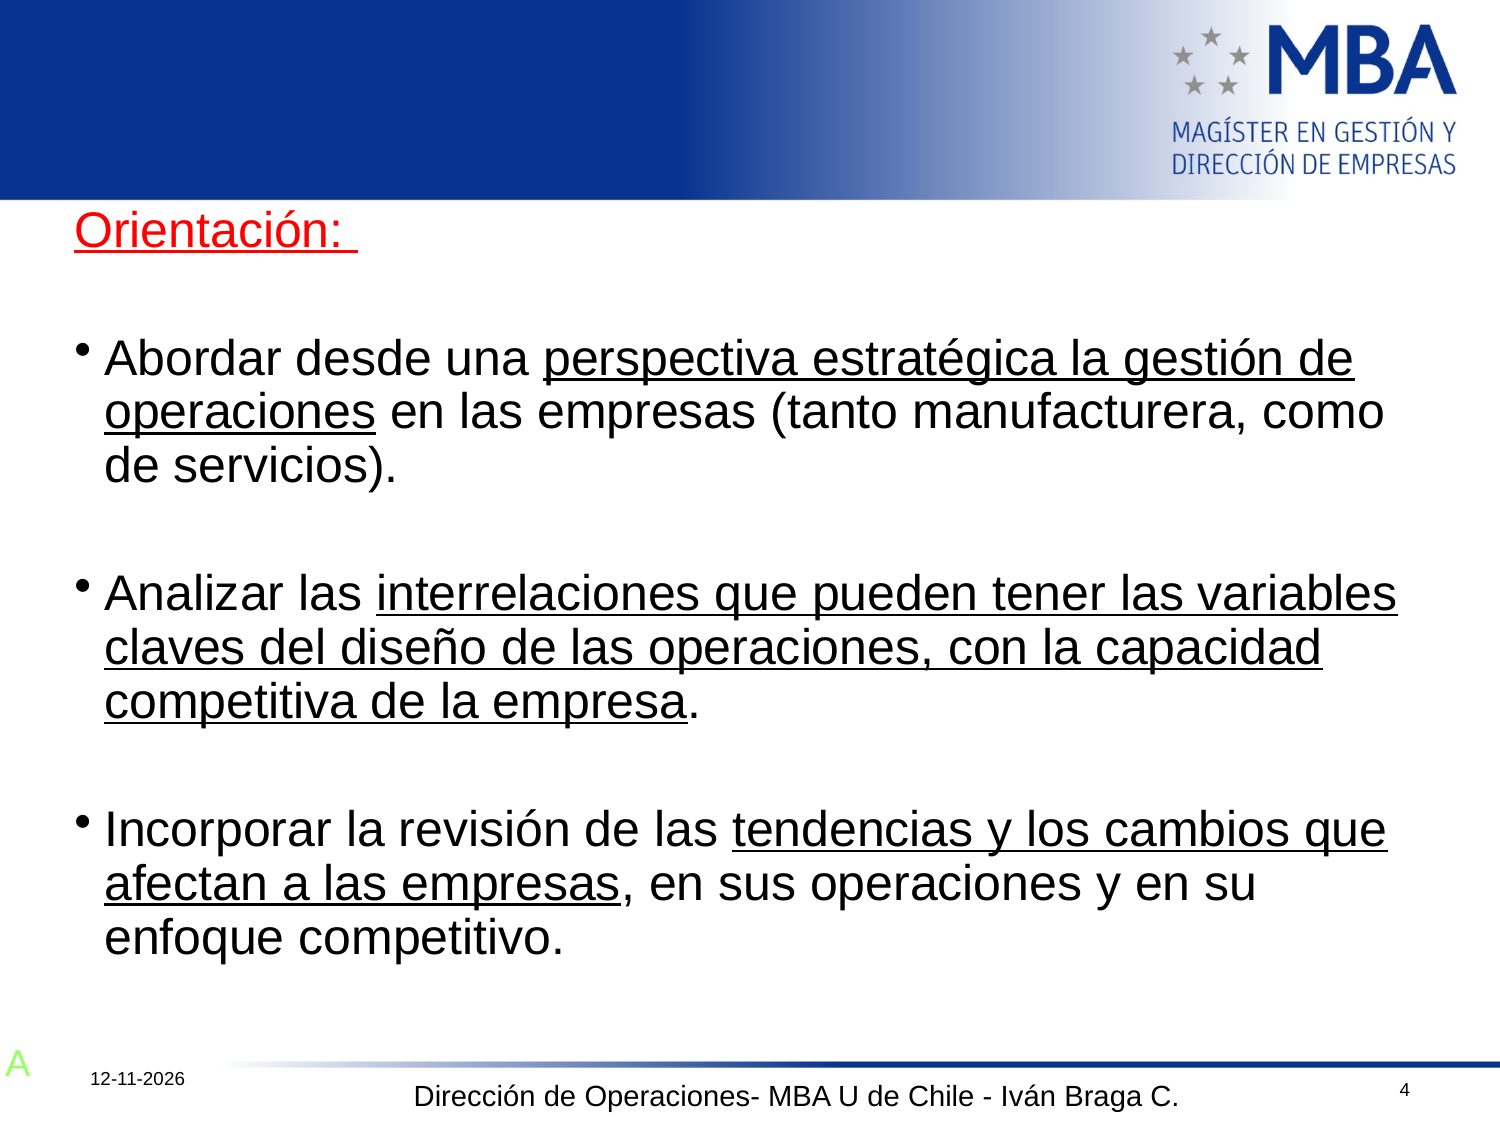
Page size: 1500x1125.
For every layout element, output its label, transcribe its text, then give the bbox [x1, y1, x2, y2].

footer [501, 1070, 1034, 1125]
slide_number 4 [1234, 1070, 1426, 1125]
picture [0, 0, 1500, 1125]
text_box A [0, 1031, 46, 1092]
list Orientación: Abordar desde una perspectiva estratégica la gestión de operaciones en las empresas (tanto manufacturera, como de servicios). Analizar las interrelaciones que pueden tener las variables claves del diseño de las operaciones, con la capacidad competitiva de la empresa. Incorporar la revisión de las tendencias y los cambios que afectan a las empresas, en sus operaciones y en su enfoque competitivo. [29, 196, 1467, 872]
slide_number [74, 1058, 426, 1103]
